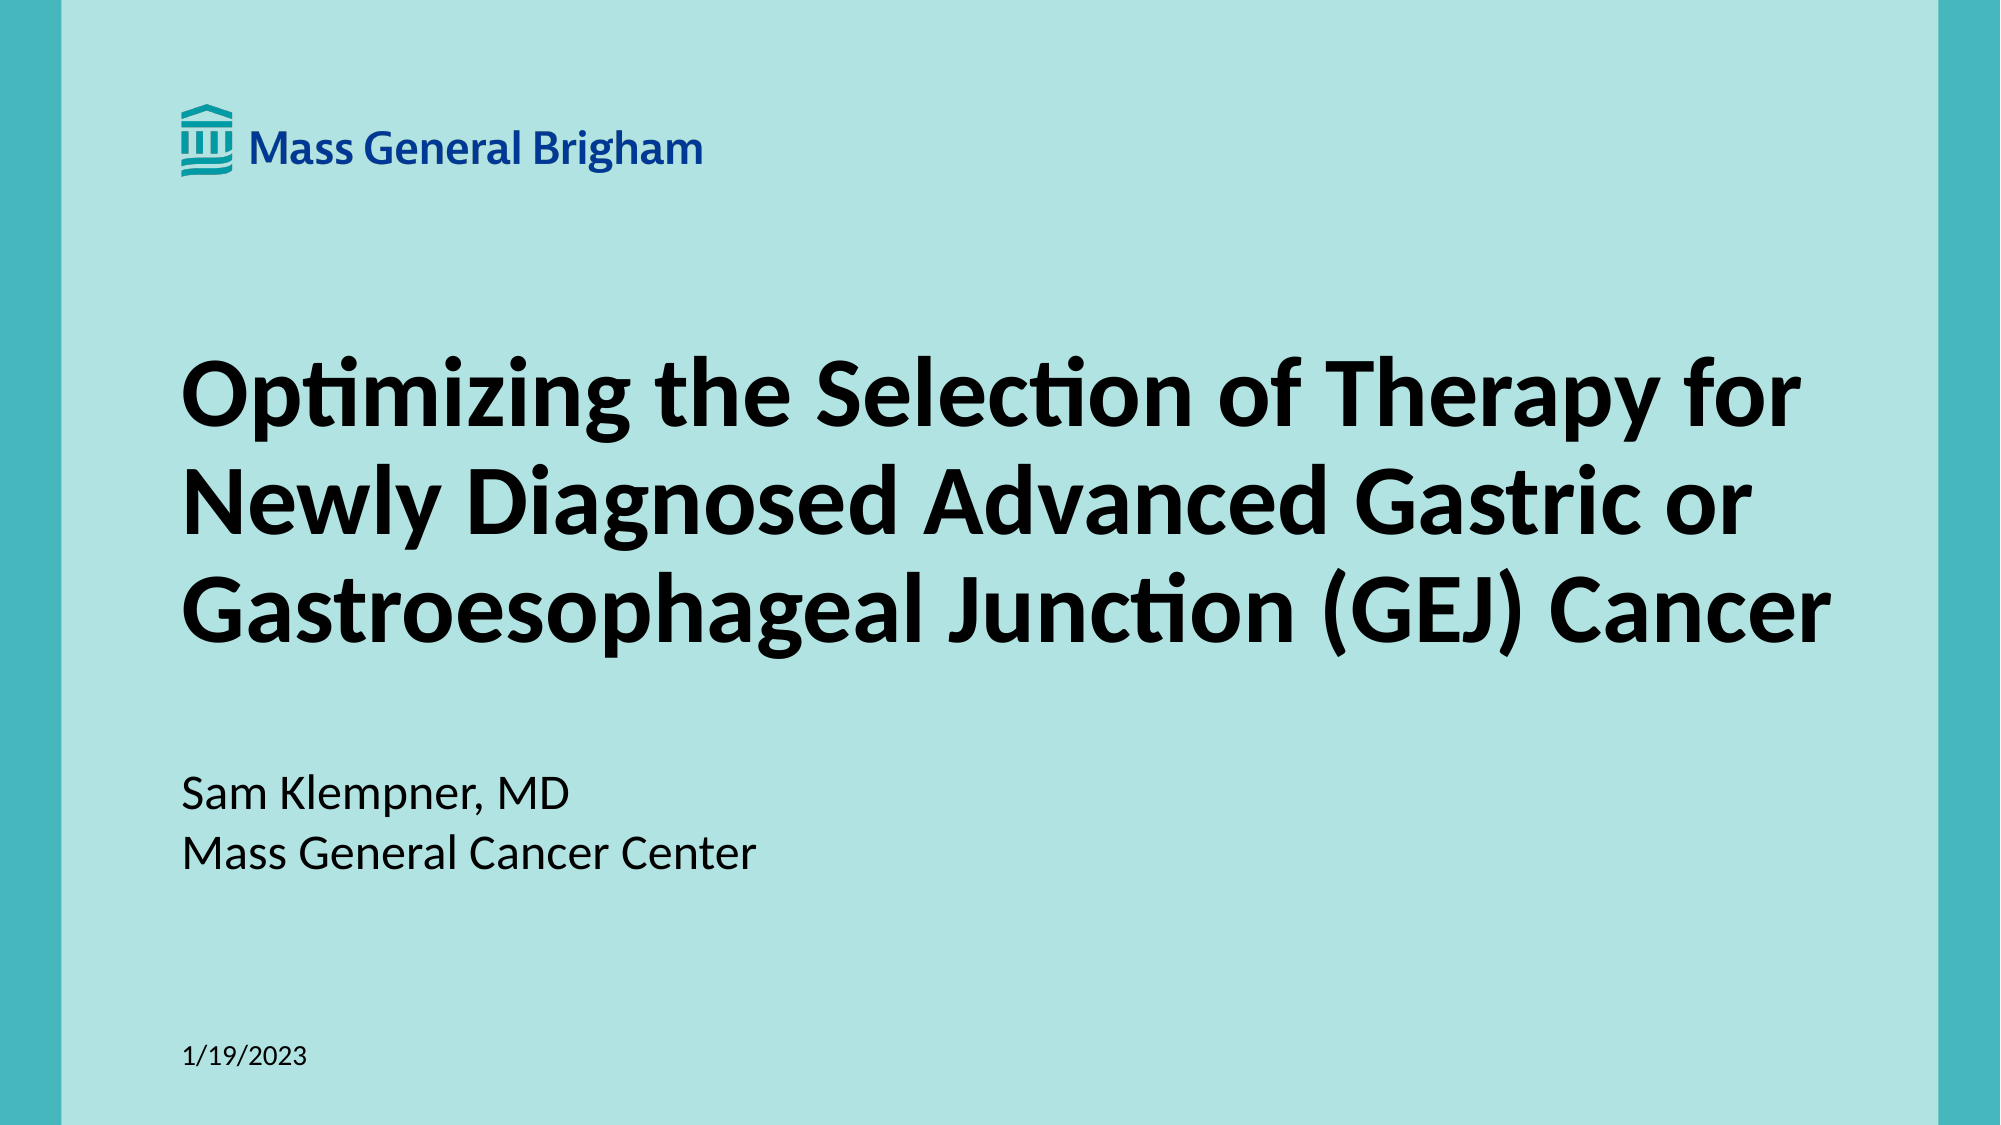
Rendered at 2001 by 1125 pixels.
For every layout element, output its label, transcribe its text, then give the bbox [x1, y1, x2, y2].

title Optimizing the Selection of Therapy for Newly Diagnosed Advanced Gastric or Gastroesophageal Junction (GEJ) Cancer [181, 292, 1875, 665]
picture [181, 104, 702, 177]
list 1/19/2023 [181, 1036, 482, 1076]
subtitle Sam Klempner, MD Mass General Cancer Center [181, 759, 1744, 881]
